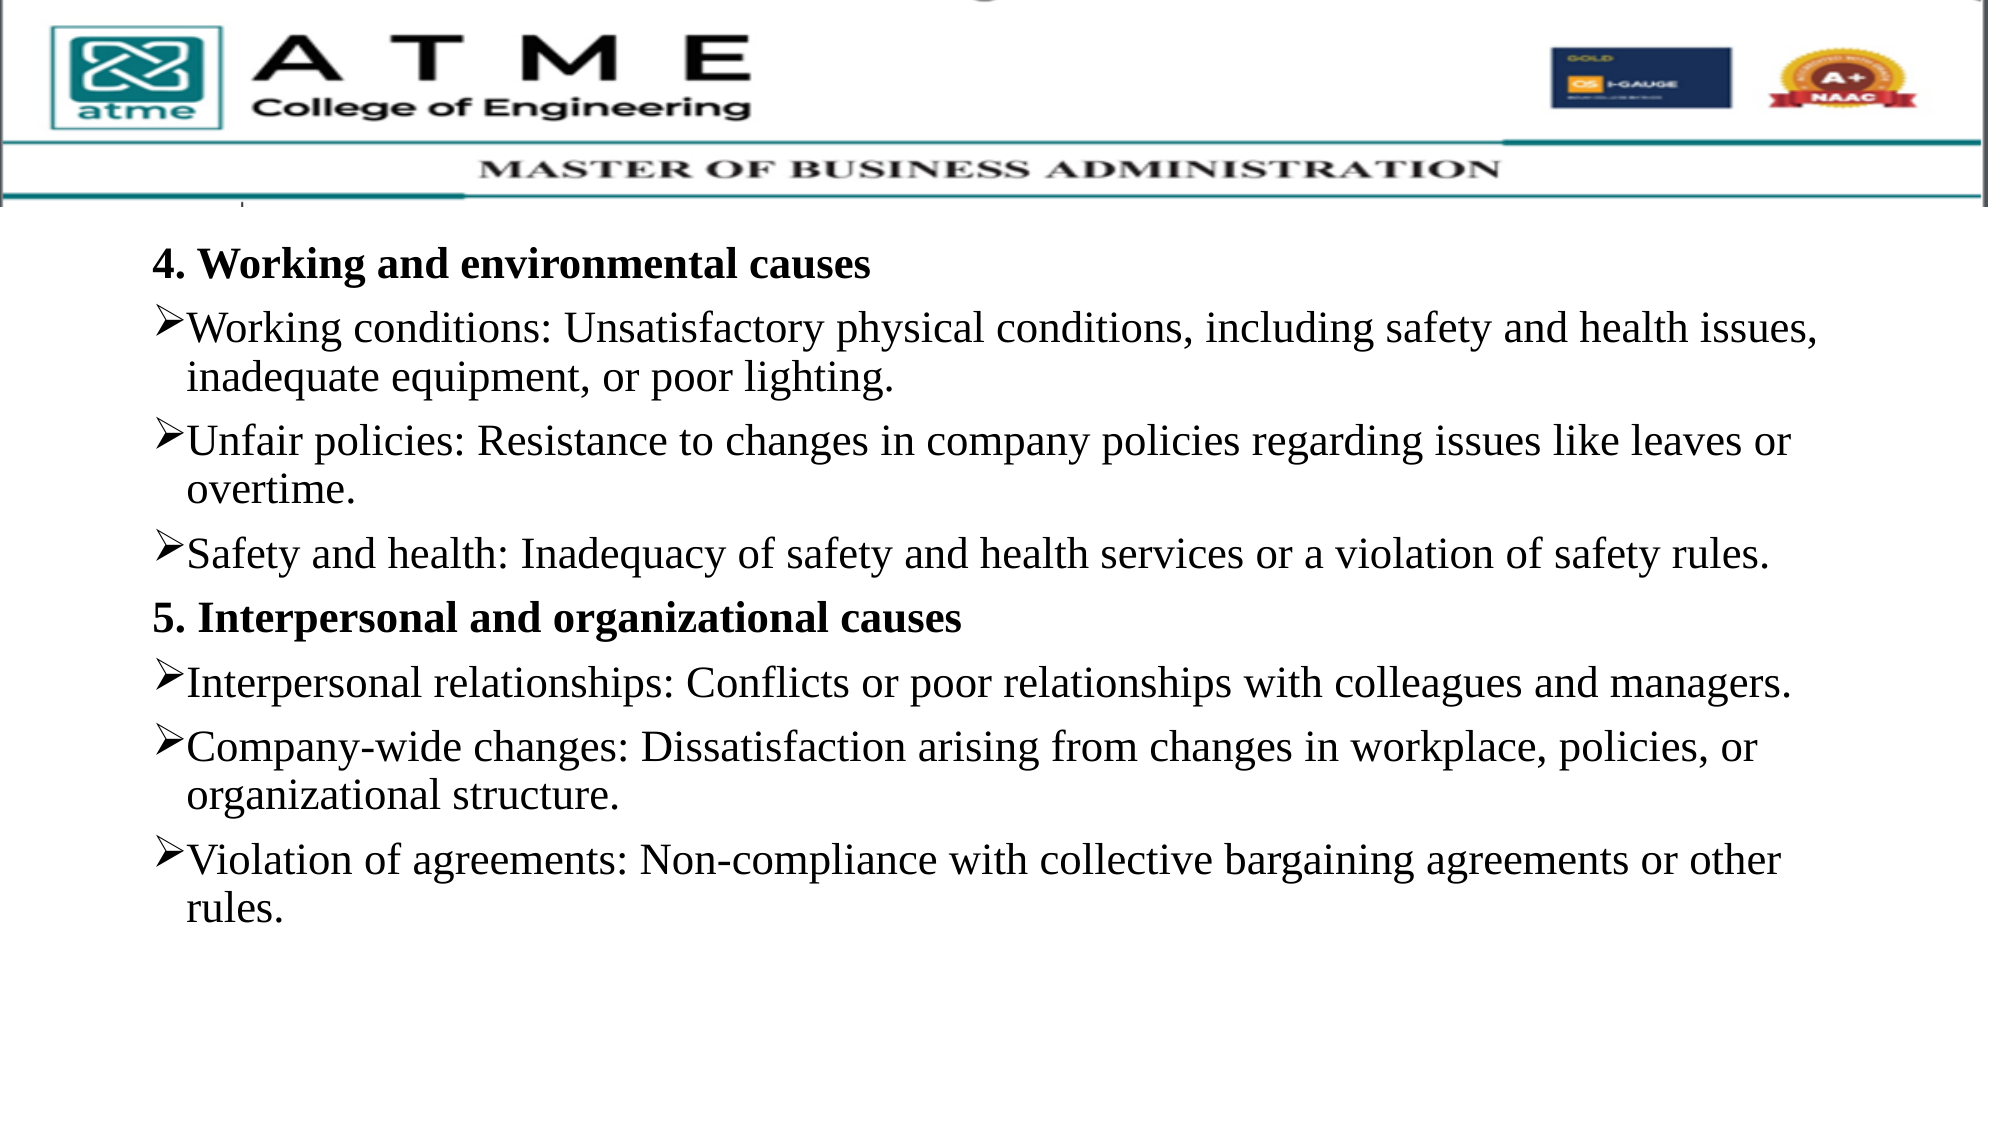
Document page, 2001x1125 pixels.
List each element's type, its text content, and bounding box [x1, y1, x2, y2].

list 4. Working and environmental causes Working conditions: Unsatisfactory physical conditions, including safety and health issues, inadequate equipment, or poor lighting. Unfair policies: Resistance to changes in company policies regarding issues like leaves or overtime. Safety and health: Inadequacy of safety and health services or a violation of safety rules. 5. Interpersonal and organizational causes Interpersonal relationships: Conflicts or poor relationships with colleagues and managers. Company-wide changes: Dissatisfaction arising from changes in workplace, policies, or organizational structure. Violation of agreements: Non-compliance with collective bargaining agreements or other rules. [137, 232, 1863, 1014]
picture [0, 0, 1988, 207]
